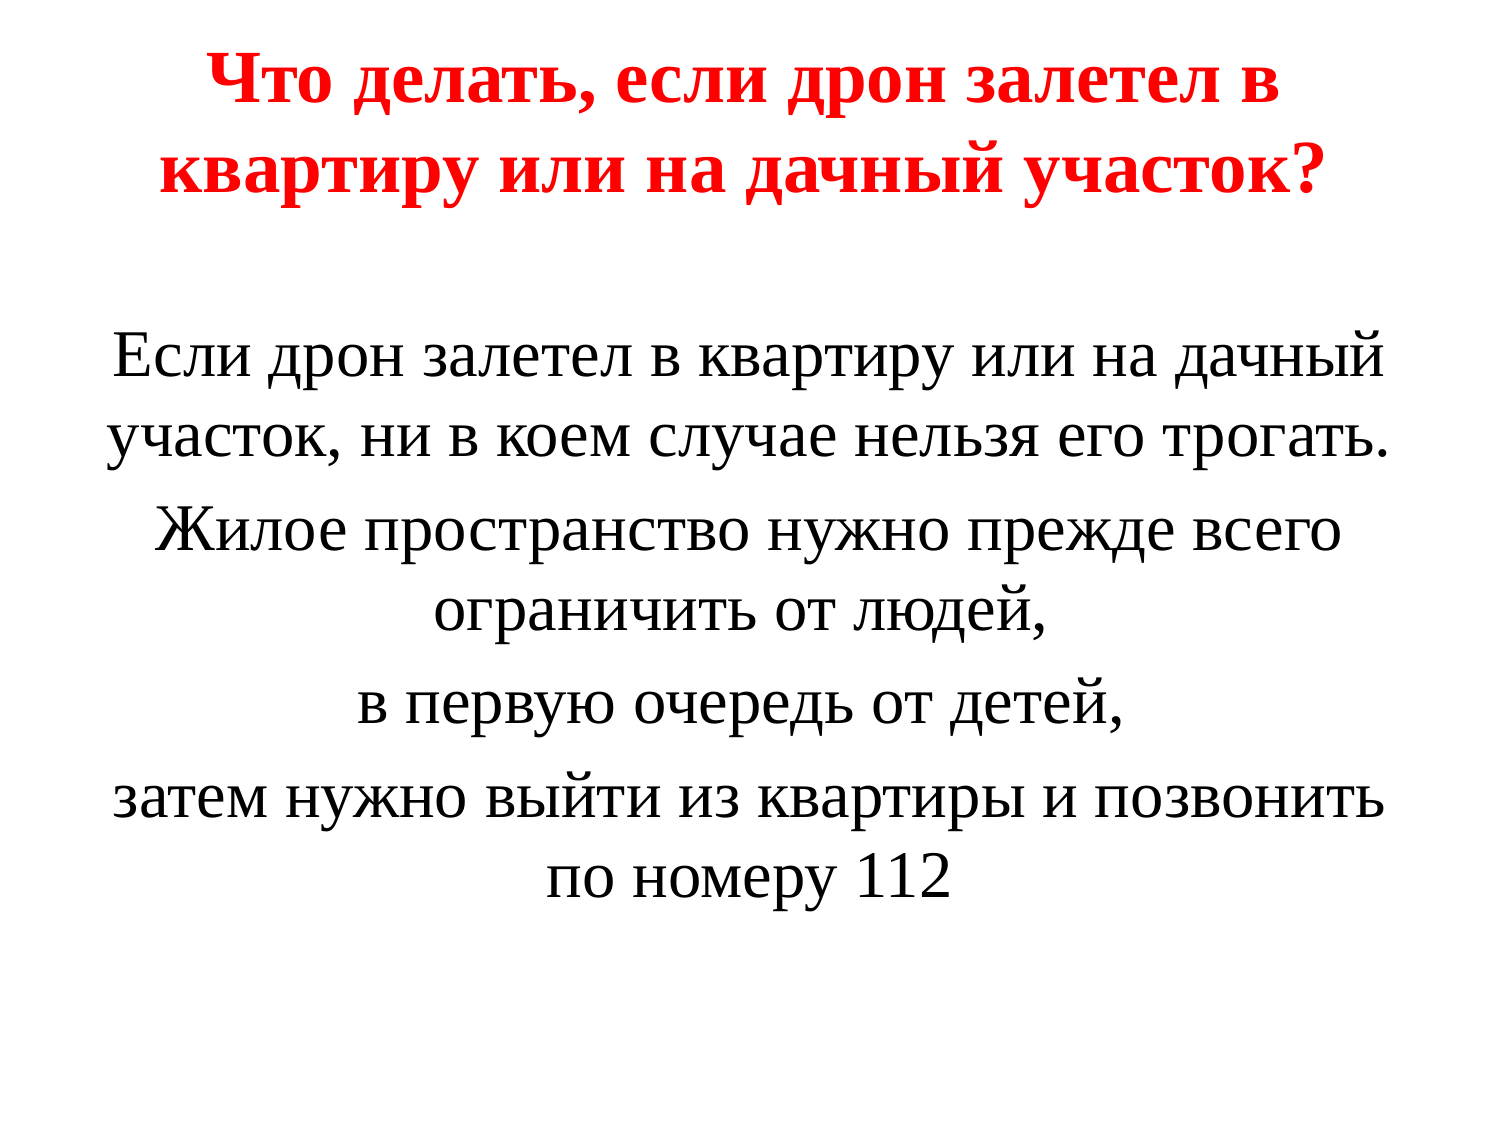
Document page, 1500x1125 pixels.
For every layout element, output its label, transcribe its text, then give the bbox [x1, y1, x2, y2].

list Если дрон залетел в квартиру или на дачный участок, ни в коем случае нельзя его трогать. Жилое пространство нужно прежде всего ограничить от людей, в первую очередь от детей, затем нужно выйти из квартиры и позвонить по номеру 112 [75, 302, 1425, 1005]
title Что делать, если дрон залетел в квартиру или на дачный участок? [29, 45, 1459, 279]
